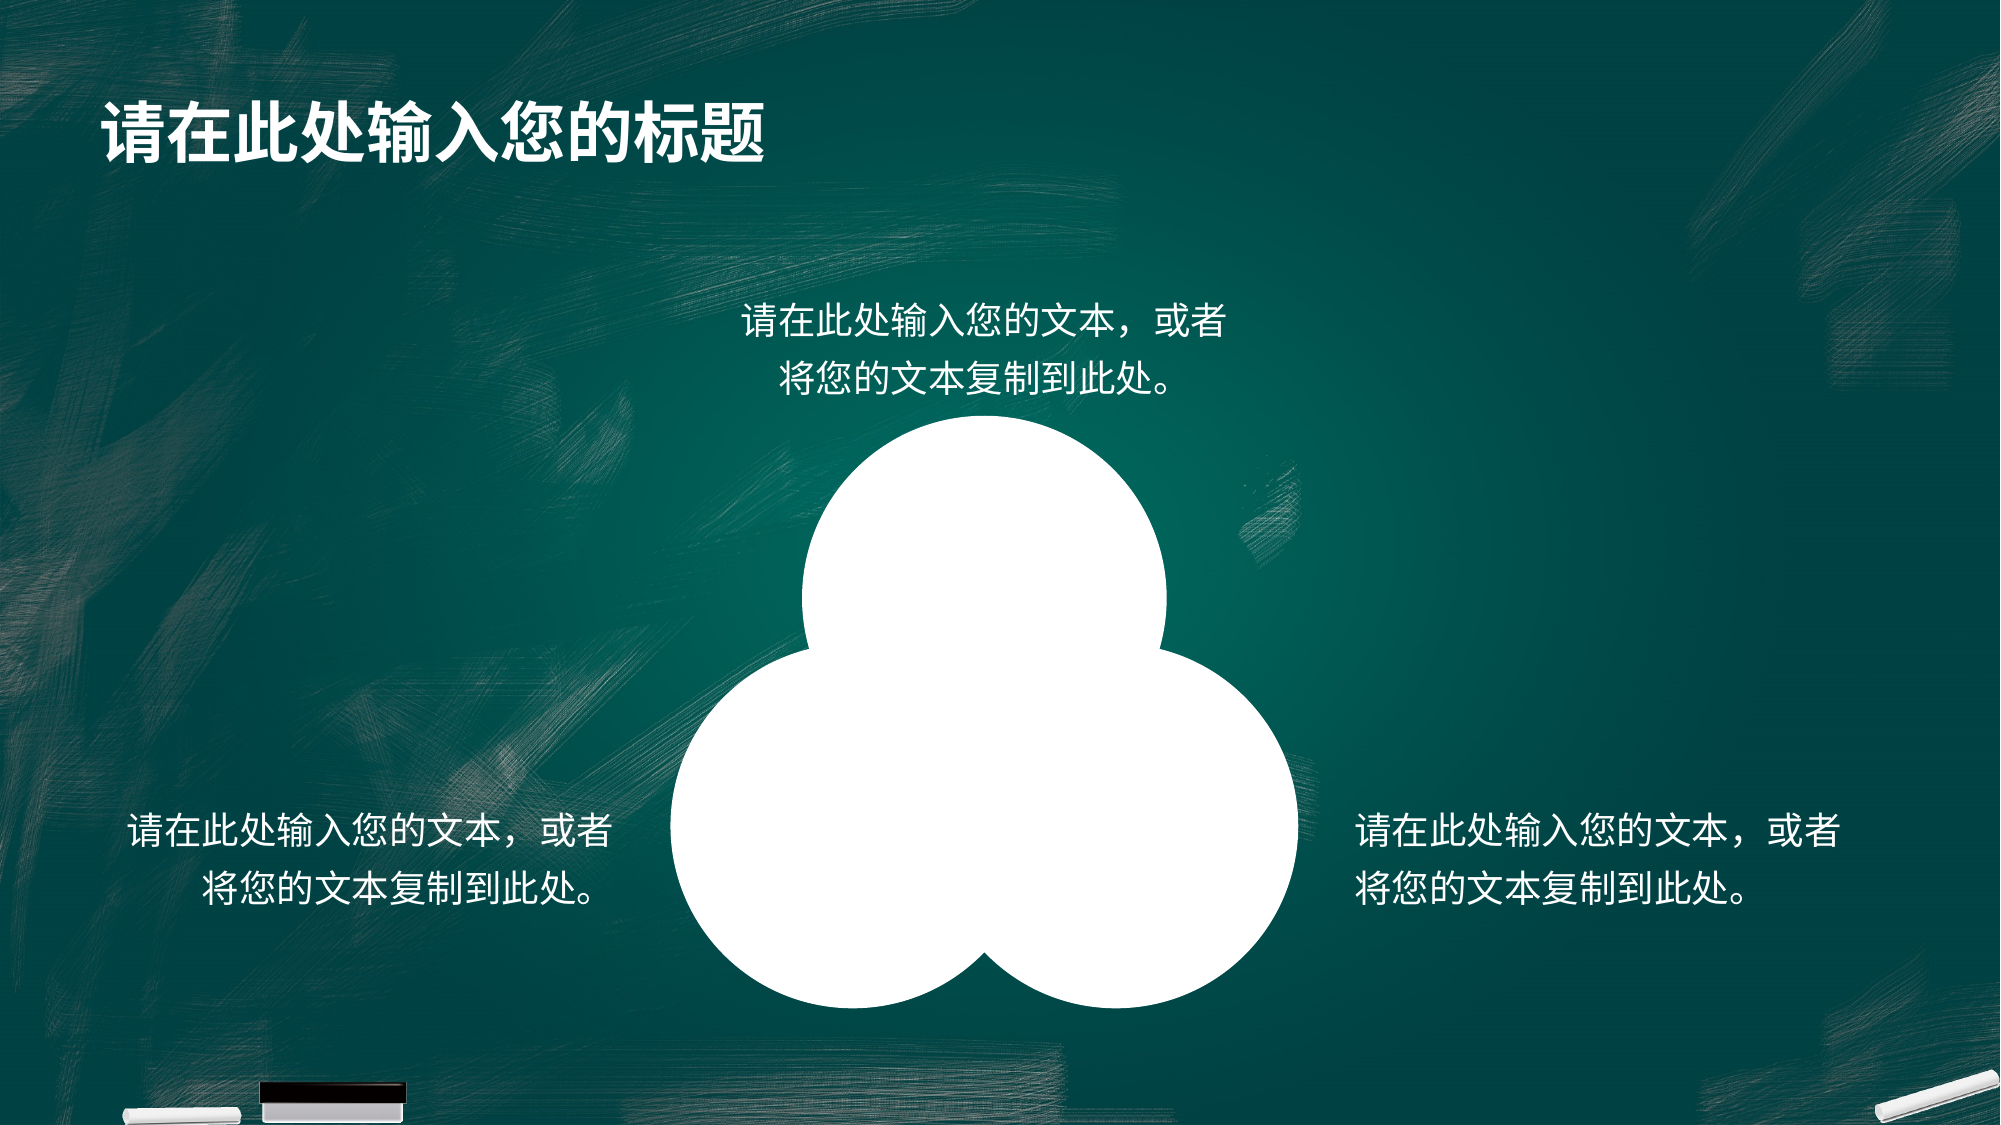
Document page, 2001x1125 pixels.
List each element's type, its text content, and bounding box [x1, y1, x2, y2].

text_box 请在此处输入您的文本，或者将您的文本复制到此处。 [1339, 786, 1885, 918]
text_box 请在此处输入您的文本，或者将您的文本复制到此处。 [84, 786, 630, 918]
text_box 内容2 [669, 642, 1037, 1010]
title 请在此处输入您的标题 [84, 56, 1929, 216]
picture [0, 0, 2000, 1125]
text_box 内容3 [985, 642, 1300, 1010]
text_box 请在此处输入您的文本，或者将您的文本复制到此处。 [711, 276, 1257, 408]
text_box 内容1 [800, 414, 1168, 697]
